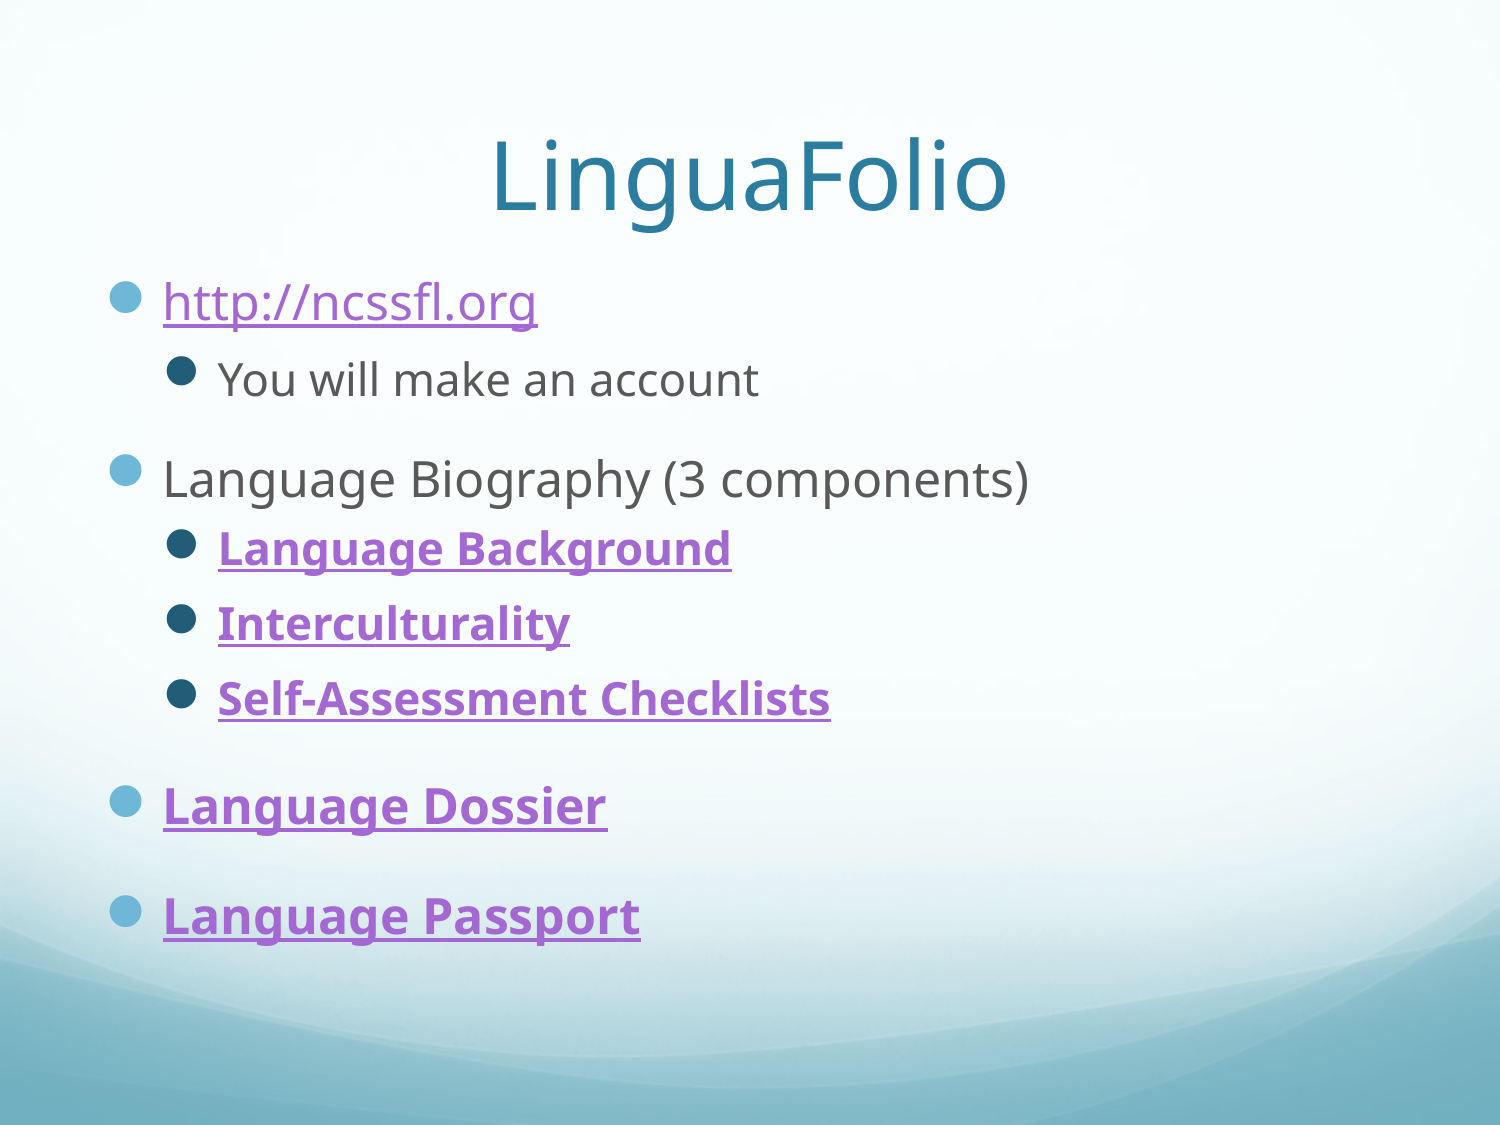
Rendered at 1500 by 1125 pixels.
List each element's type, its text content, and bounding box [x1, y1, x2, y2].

list http://ncssfl.org You will make an account Language Biography (3 components) Language Background Interculturality Self-Assessment Checklists Language Dossier Language Passport [90, 262, 1410, 975]
title LinguaFolio [90, 17, 1410, 237]
